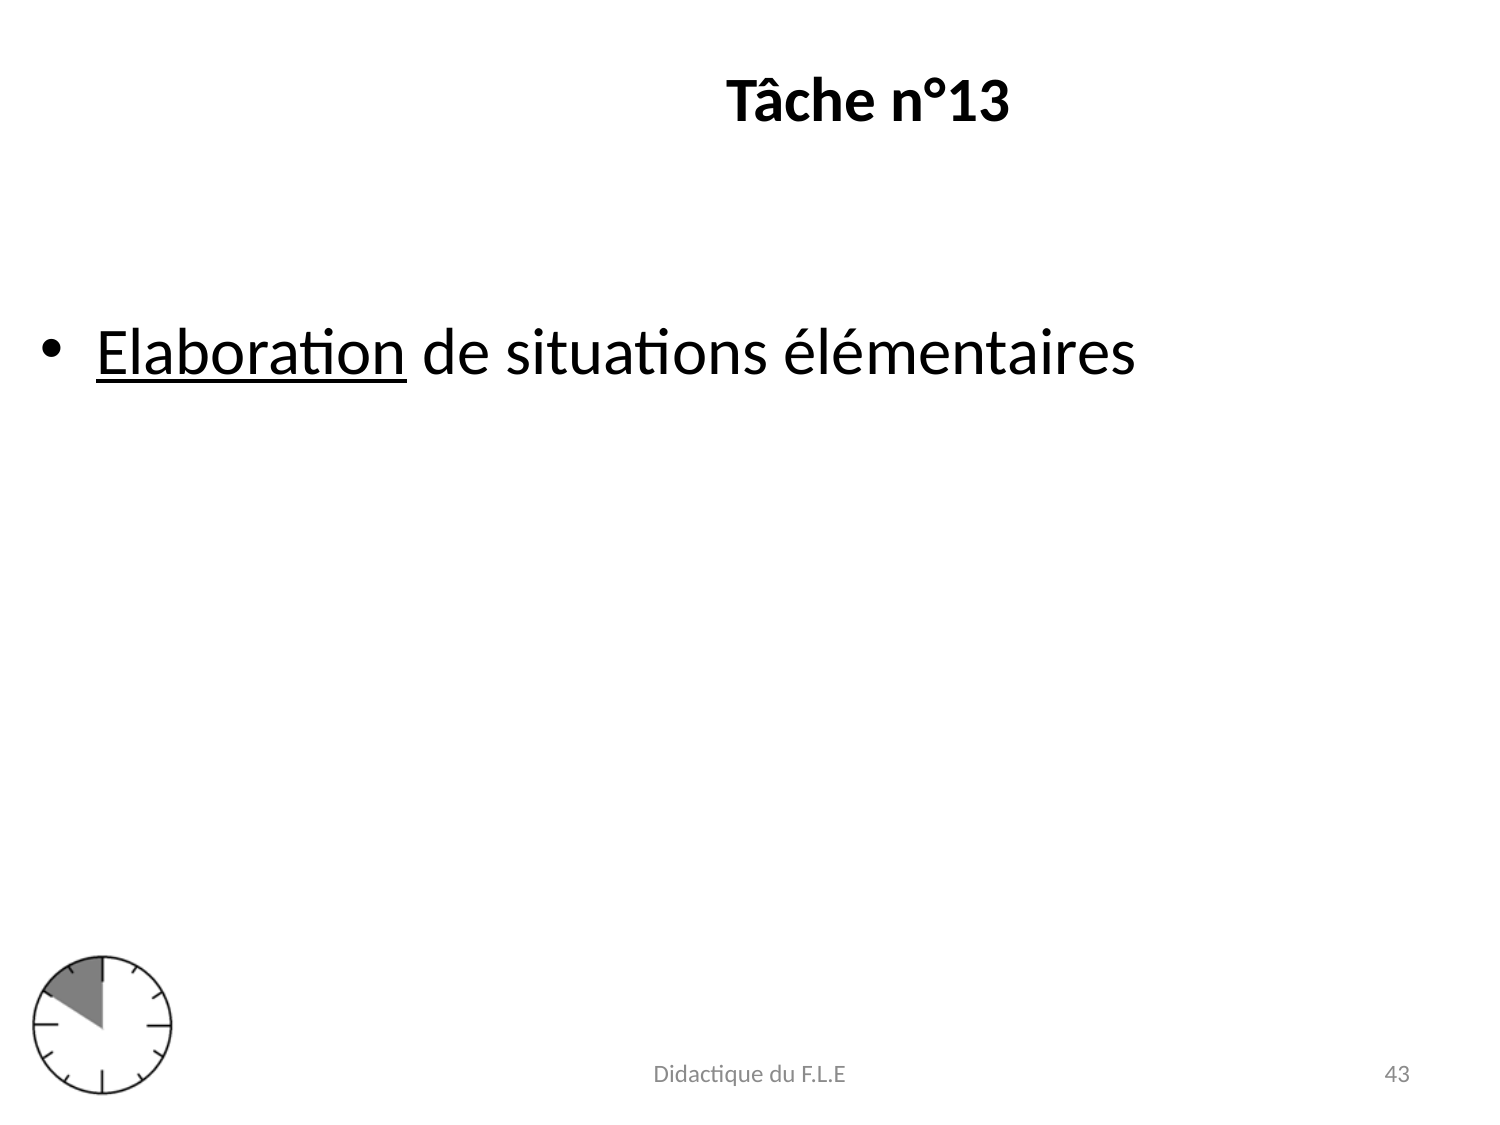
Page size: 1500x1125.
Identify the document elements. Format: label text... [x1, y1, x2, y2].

title Tâche n°13 [275, 50, 1463, 218]
footer Didactique du F.L.E [512, 1042, 988, 1103]
list Elaboration de situations élémentaires [24, 299, 1463, 1063]
picture [23, 948, 187, 1105]
slide_number 43 [1074, 1042, 1425, 1103]
